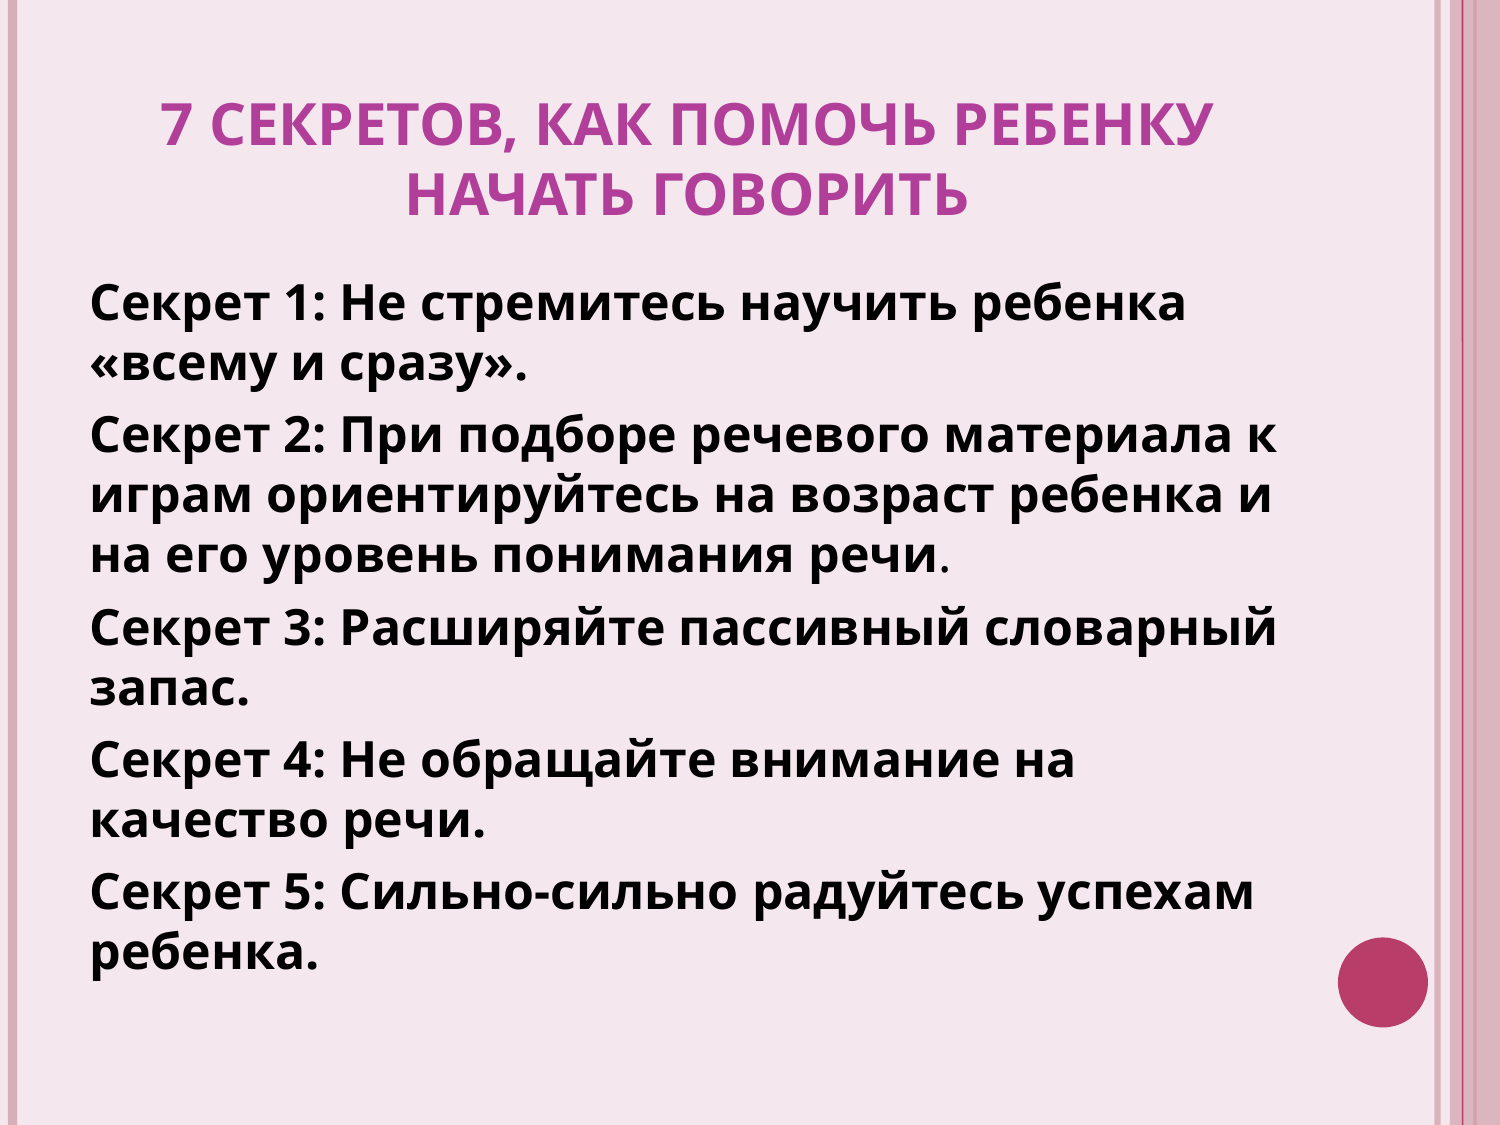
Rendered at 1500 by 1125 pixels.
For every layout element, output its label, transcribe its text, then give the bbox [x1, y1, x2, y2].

title 7 секретов, как помочь ребенку начать говорить [75, 45, 1300, 262]
list Секрет 1: Не стремитесь научить ребенка «всему и сразу». Секрет 2: При подборе речевого материала к играм ориентируйтесь на возраст ребенка и на его уровень понимания речи. Секрет 3: Расширяйте пассивный словарный запас. Секрет 4: Не обращайте внимание на качество речи. Секрет 5: Сильно-сильно радуйтесь успехам ребенка. [75, 262, 1300, 1062]
